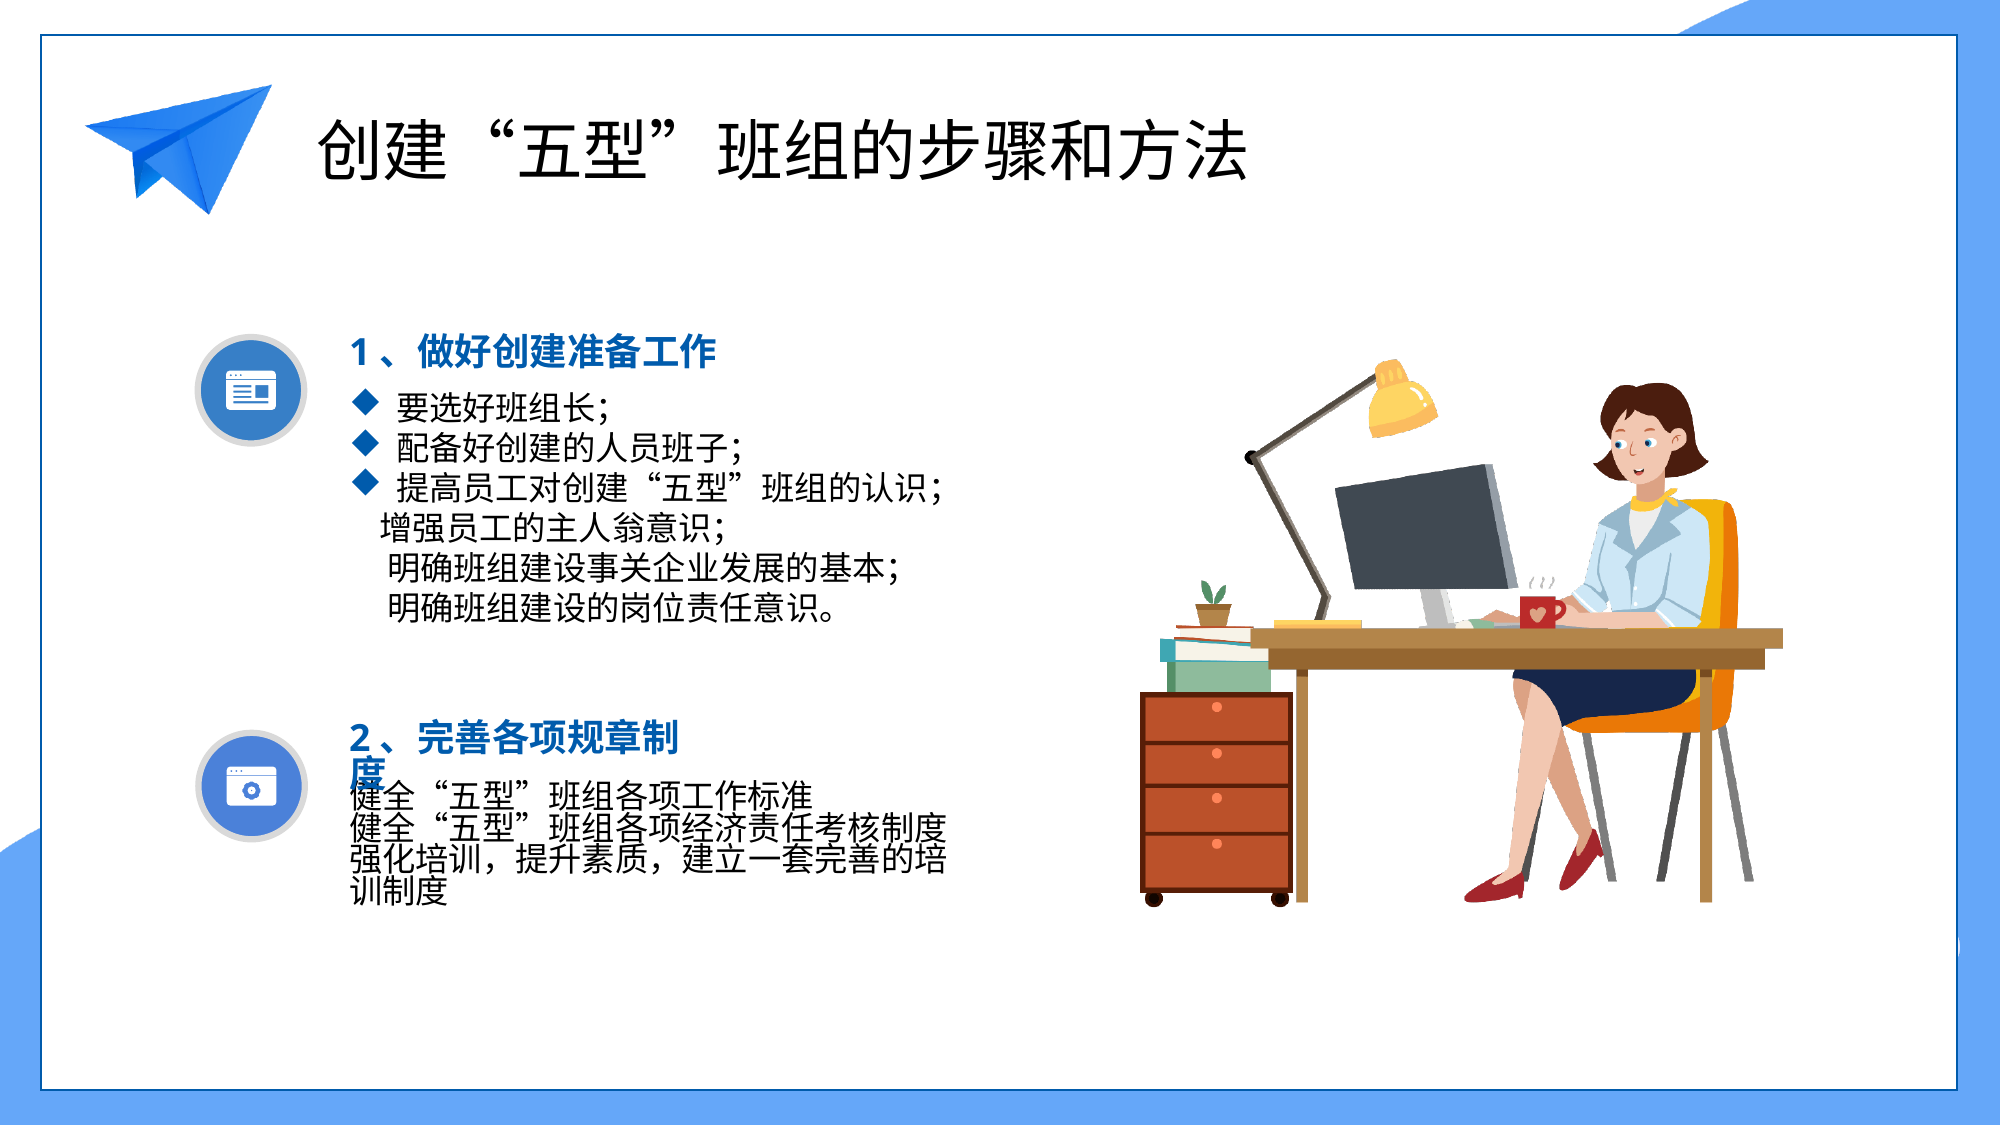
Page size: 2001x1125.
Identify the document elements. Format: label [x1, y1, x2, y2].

text_box [334, 320, 984, 638]
text_box [197, 336, 305, 444]
picture [0, 0, 2000, 1125]
text_box [334, 715, 984, 921]
text_box [198, 732, 305, 840]
